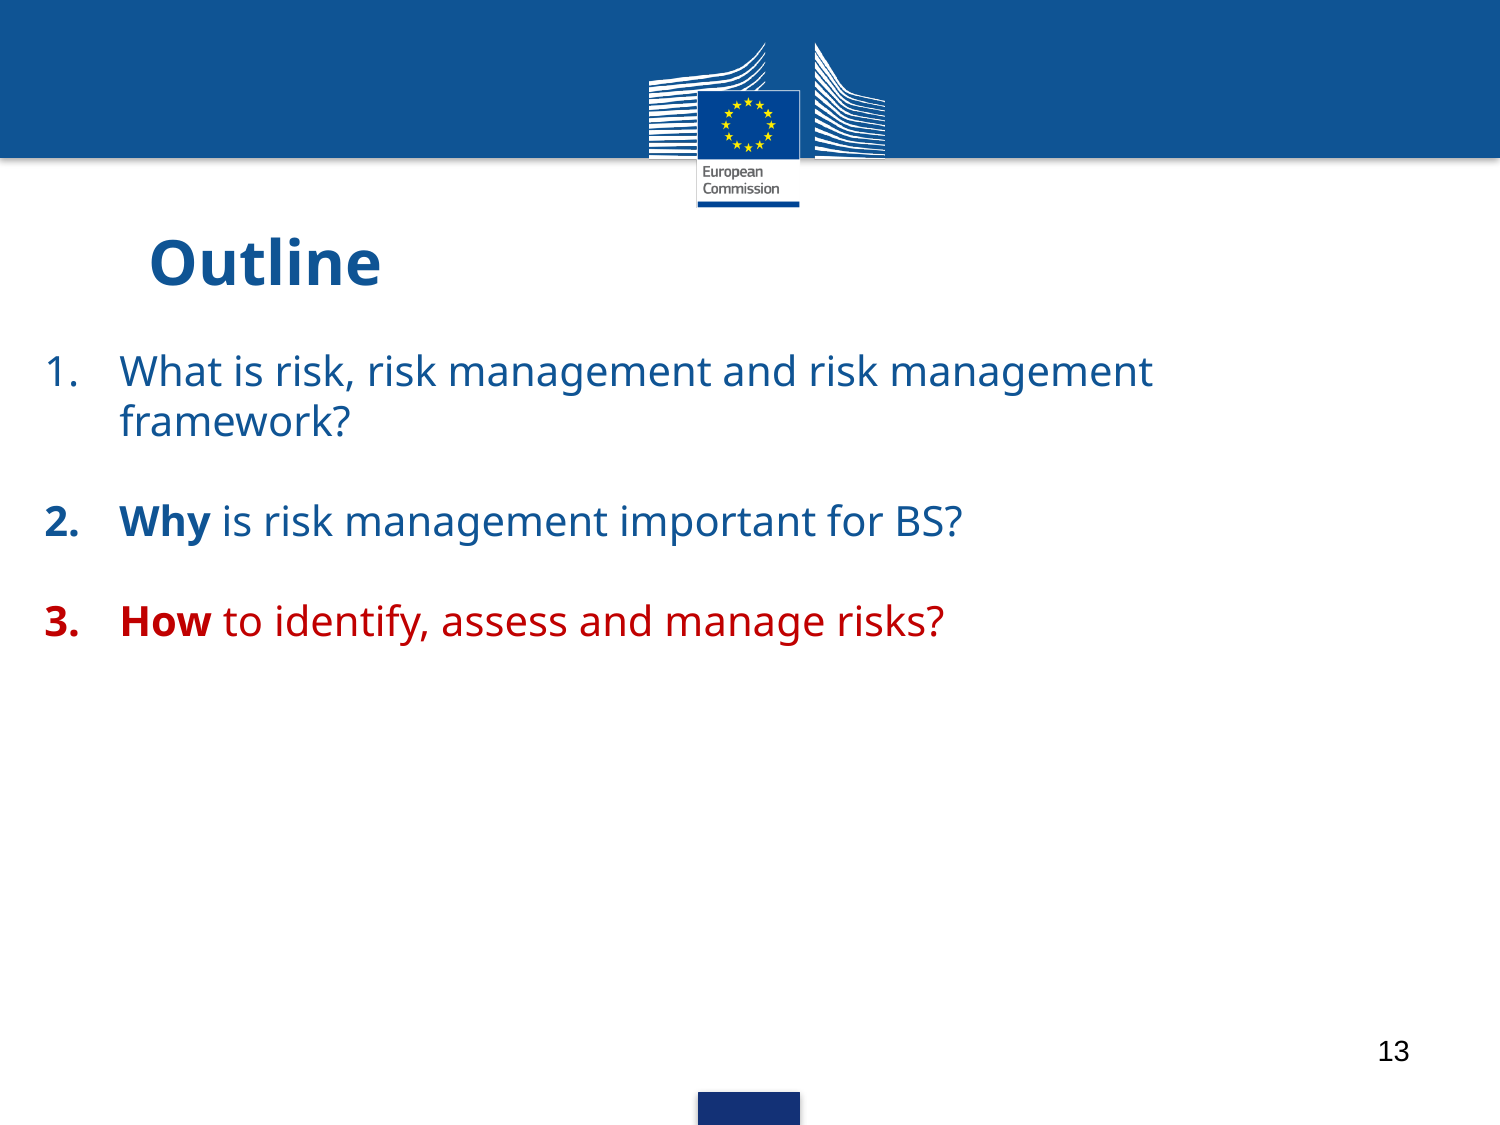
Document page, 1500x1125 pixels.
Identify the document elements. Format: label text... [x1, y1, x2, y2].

slide_number 13 [1074, 1024, 1426, 1103]
title Outline [74, 183, 1426, 338]
list What is risk, risk management and risk management framework? Why is risk management important for BS? How to identify, assess and manage risks? [29, 336, 1380, 917]
picture [649, 42, 885, 183]
